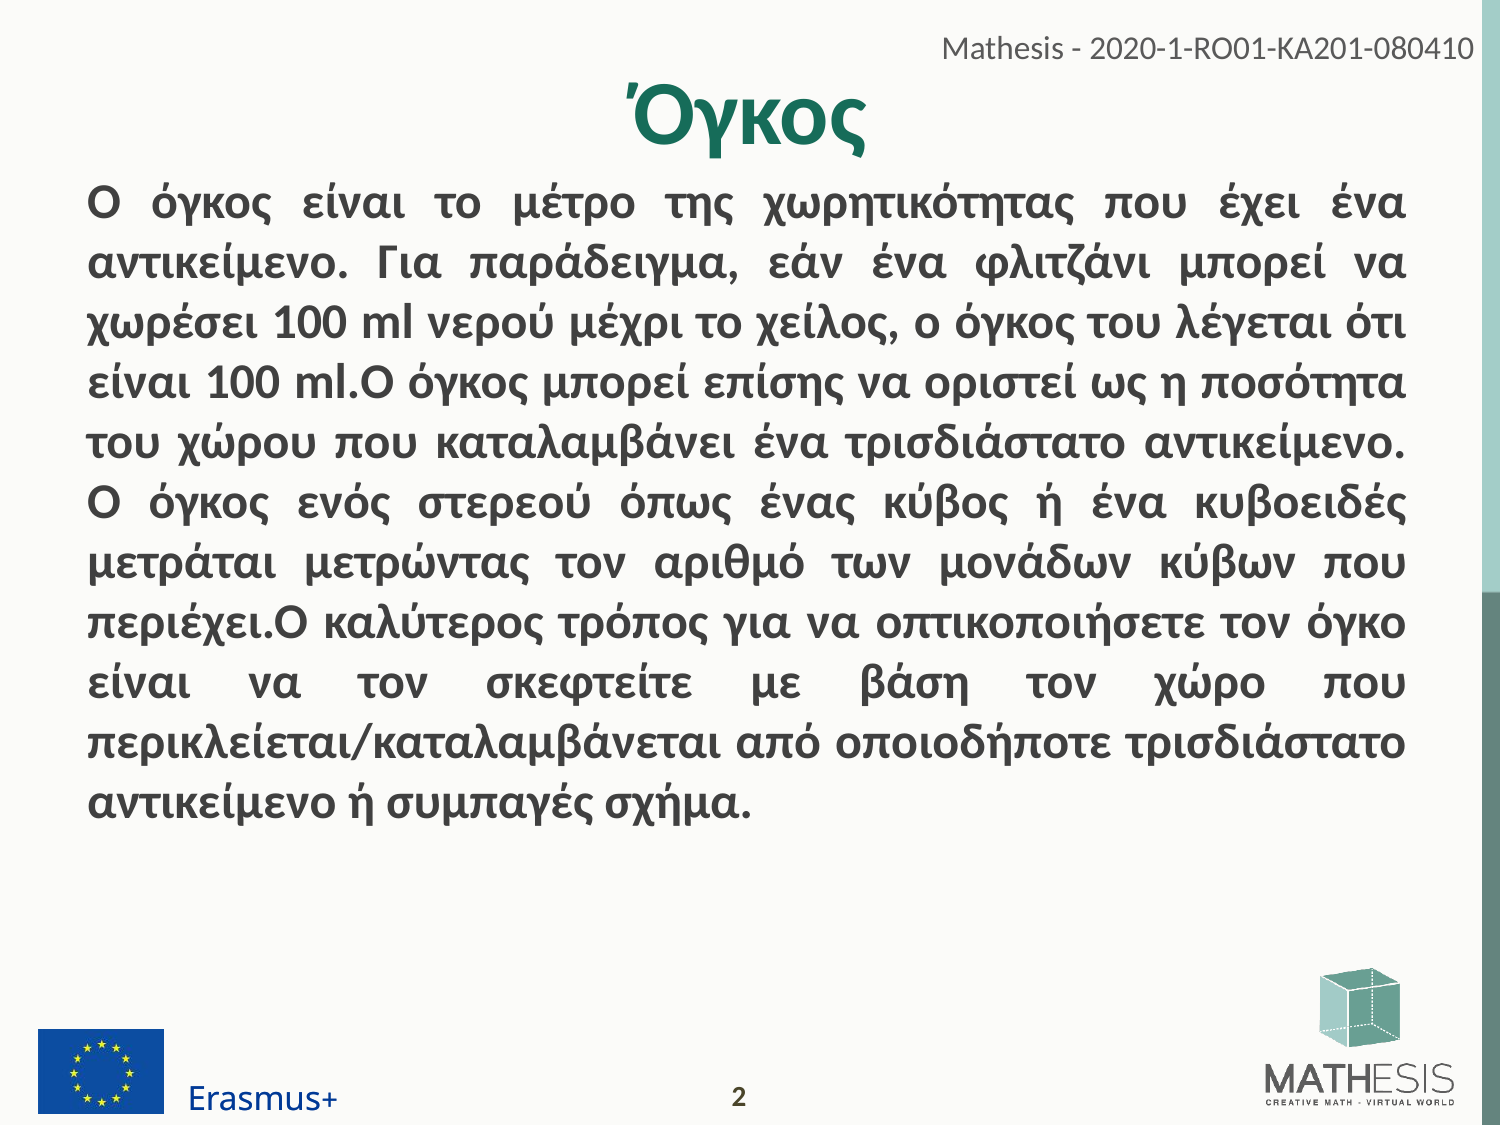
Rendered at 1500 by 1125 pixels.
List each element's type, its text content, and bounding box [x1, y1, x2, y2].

title Όγκος [75, 45, 1425, 233]
picture [38, 1029, 164, 1114]
list Ο όγκος είναι το μέτρο της χωρητικότητας που έχει ένα αντικείμενο. Για παράδειγμα, εάν ένα φλιτζάνι μπορεί να χωρέσει 100 ml νερού μέχρι το χείλος, ο όγκος του λέγεται ότι είναι 100 ml.Ο όγκος μπορεί επίσης να οριστεί ως η ποσότητα του χώρου που καταλαμβάνει ένα τρισδιάστατο αντικείμενο. Ο όγκος ενός στερεού όπως ένας κύβος ή ένα κυβοειδές μετράται μετρώντας τον αριθμό των μονάδων κύβων που περιέχει.Ο καλύτερος τρόπος για να οπτικοποιήσετε τον όγκο είναι να τον σκεφτείτε με βάση τον χώρο που περικλείεται/καταλαμβάνεται από οποιοδήποτε τρισδιάστατο αντικείμενο ή συμπαγές σχήμα. [72, 160, 1423, 1071]
